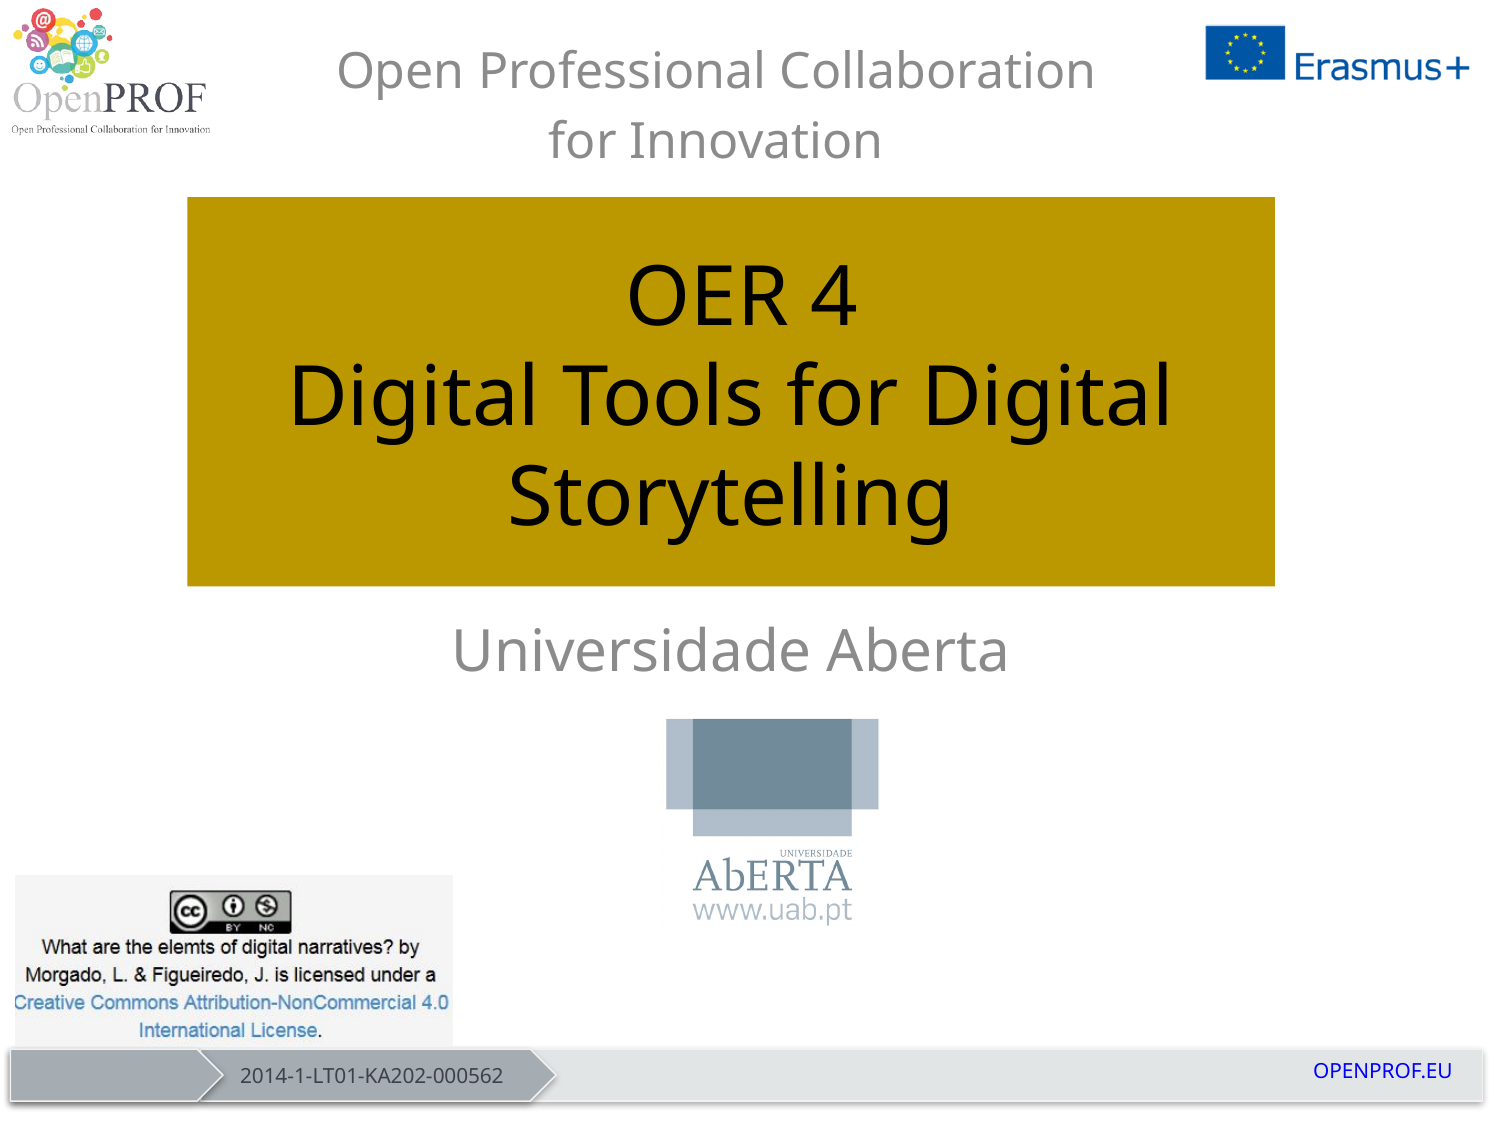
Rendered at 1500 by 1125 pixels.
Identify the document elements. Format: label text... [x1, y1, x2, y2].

picture [14, 874, 453, 1046]
subtitle Universidade Aberta [187, 605, 1275, 951]
text_box Open Professional Collaboration for Innovation [251, 31, 1195, 156]
picture [658, 713, 886, 931]
title OER 4 Digital Tools for Digital Storytelling [187, 197, 1275, 587]
picture [1202, 24, 1471, 84]
picture [0, 0, 212, 143]
